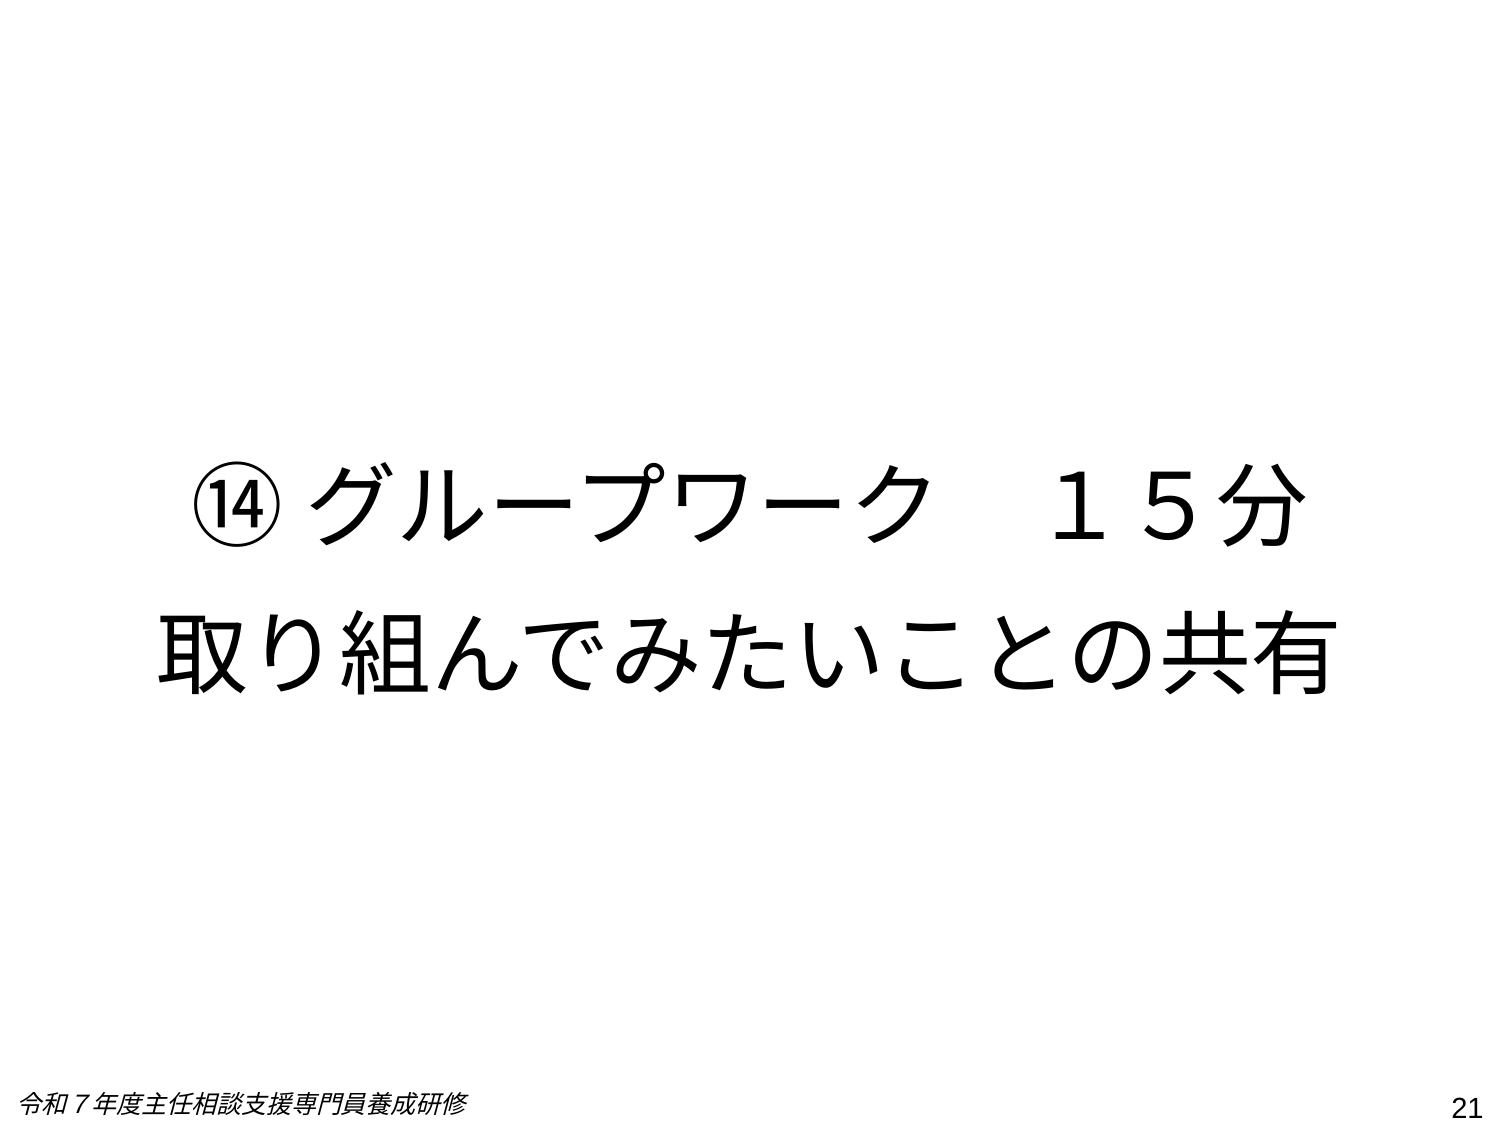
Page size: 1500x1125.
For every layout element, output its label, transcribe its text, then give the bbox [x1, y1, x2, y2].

title ⑭グループワーク １５分 [75, 408, 1425, 556]
footer 令和７年度主任相談支援専門員養成研修 [1, 1080, 547, 1125]
text_box 取り組んでみたいことの共有 [74, 556, 1425, 745]
slide_number 21 [1148, 1081, 1499, 1125]
